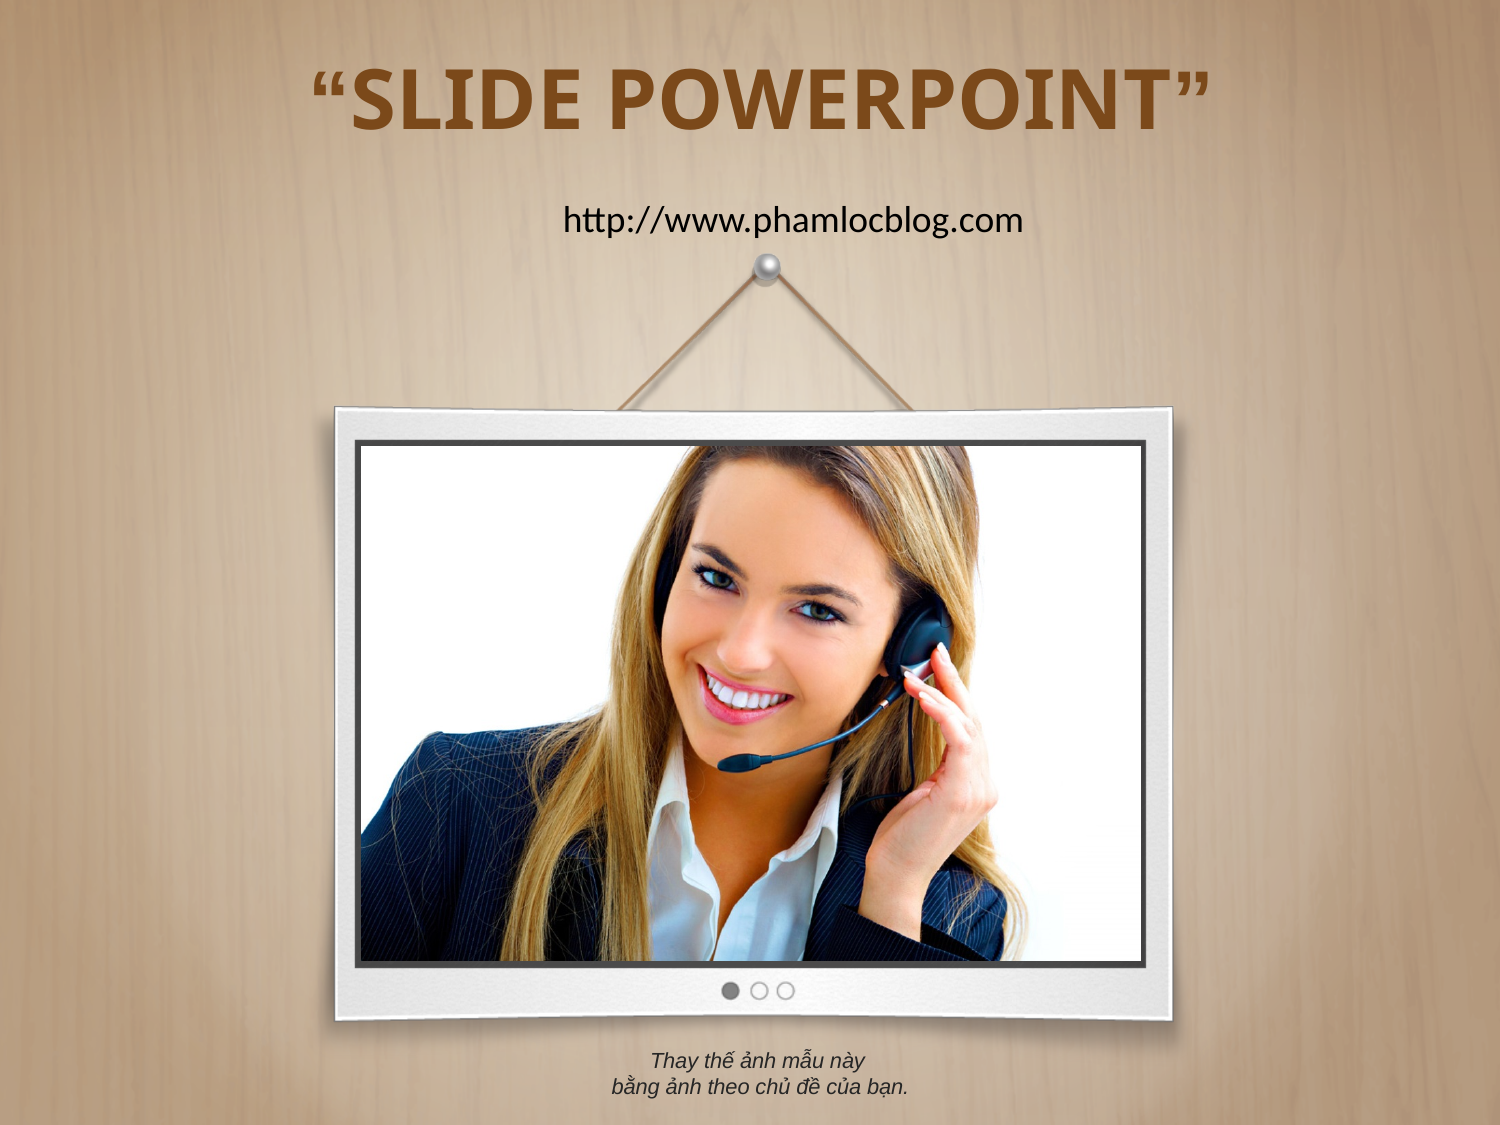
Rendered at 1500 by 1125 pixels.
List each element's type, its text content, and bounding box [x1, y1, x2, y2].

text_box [37, 100, 1435, 1125]
text_box “SLIDE POWERPOINT” [287, 38, 1236, 99]
picture [0, 0, 1500, 1125]
